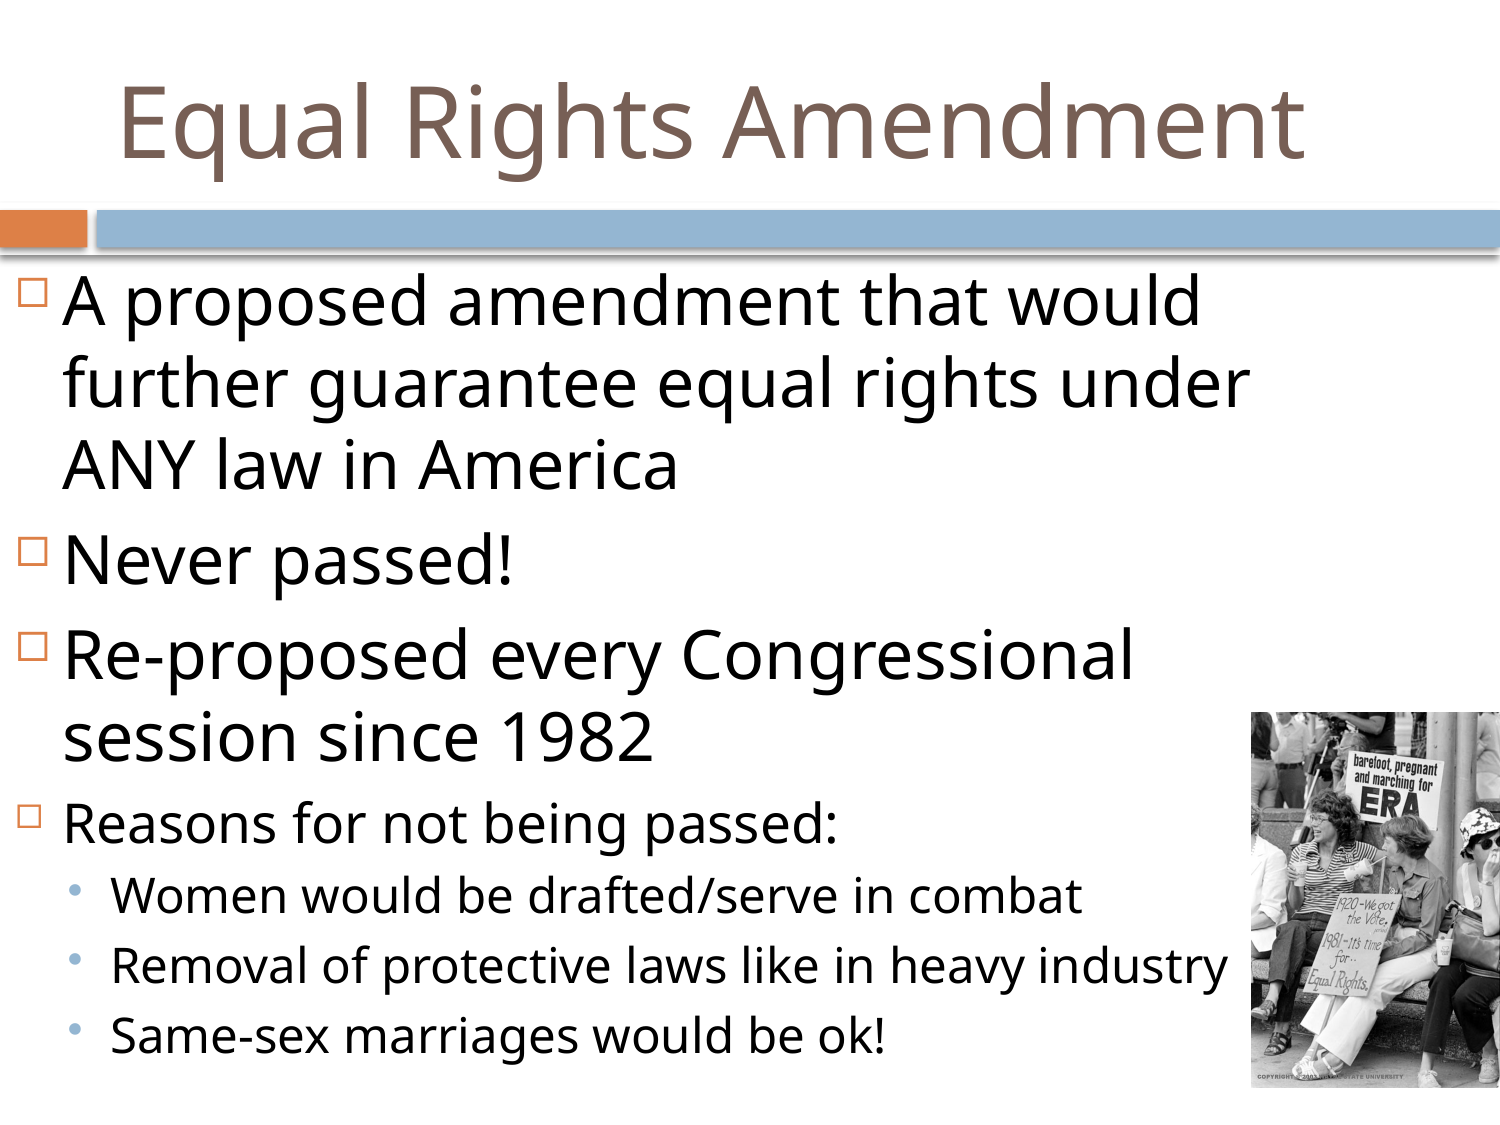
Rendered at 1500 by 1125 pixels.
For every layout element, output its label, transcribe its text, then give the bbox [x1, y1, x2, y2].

picture [1250, 712, 1500, 1088]
title Equal Rights Amendment [100, 37, 1438, 200]
list A proposed amendment that would further guarantee equal rights under ANY law in America Never passed! Re-proposed every Congressional session since 1982 Reasons for not being passed: Women would be drafted/serve in combat Removal of protective laws like in heavy industry Same-sex marriages would be ok! [0, 249, 1388, 1075]
